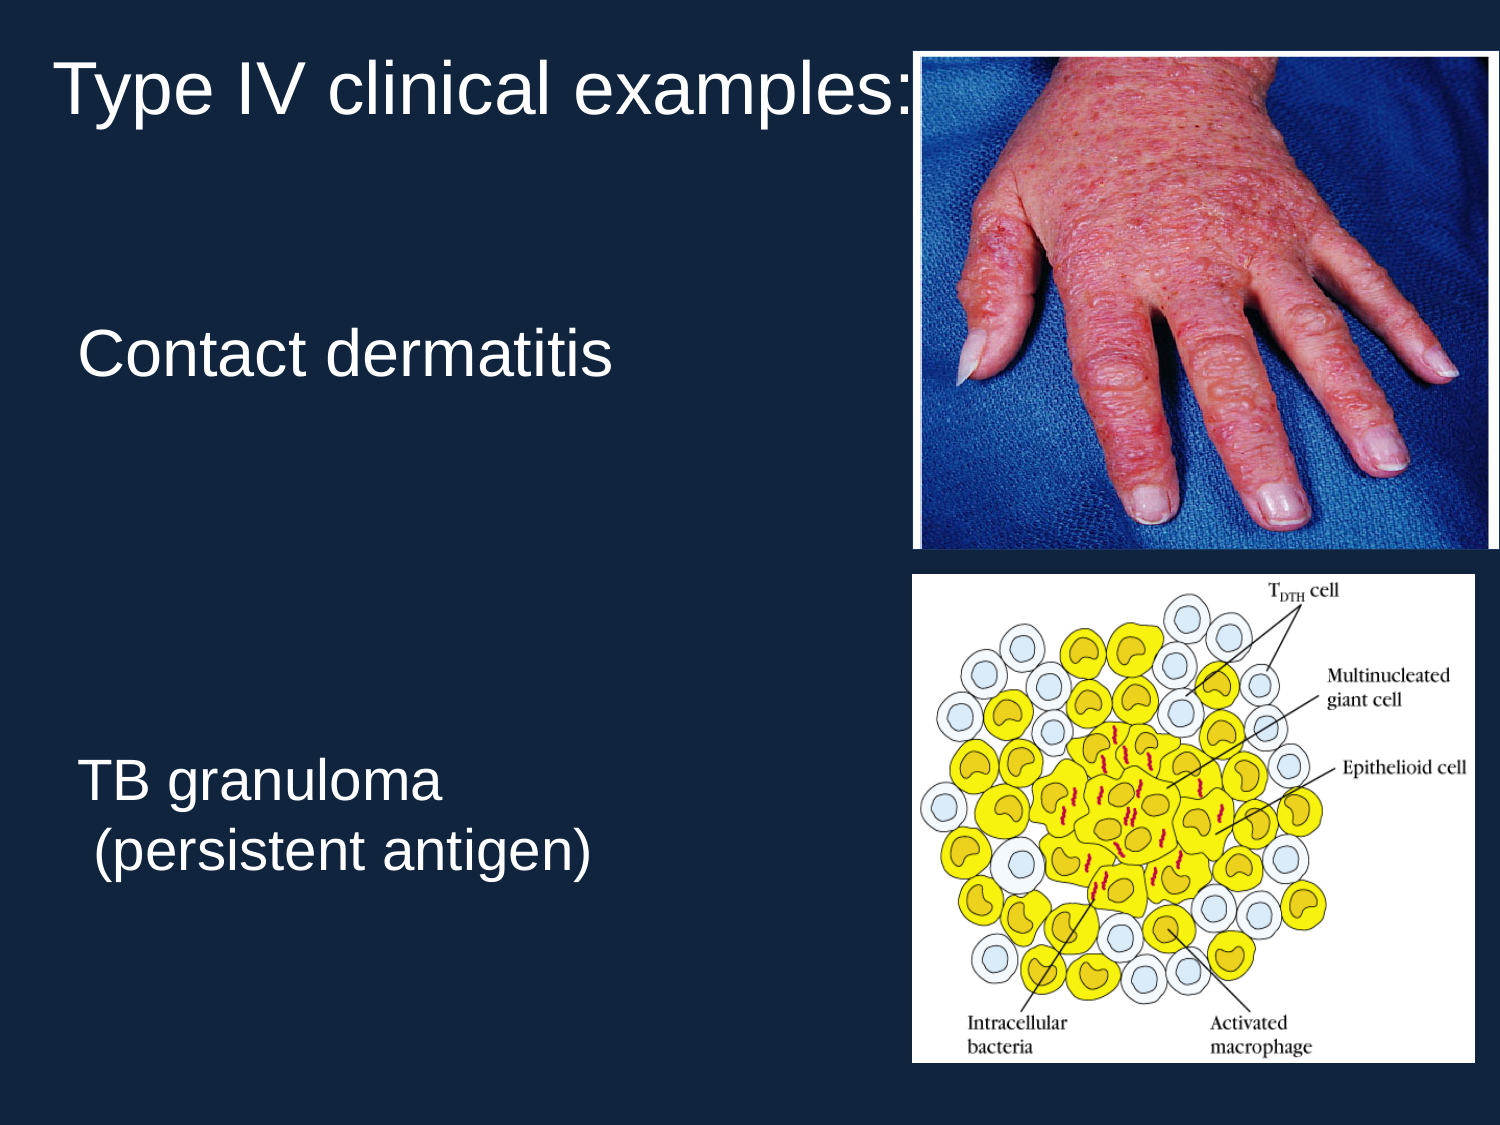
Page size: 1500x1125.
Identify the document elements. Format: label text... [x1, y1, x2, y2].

title Type IV clinical examples: [37, 45, 1425, 125]
text_box TB granuloma (persistent antigen) [60, 735, 752, 889]
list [912, 49, 1500, 551]
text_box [912, 574, 1476, 1063]
text_box Contact dermatitis [62, 302, 826, 398]
